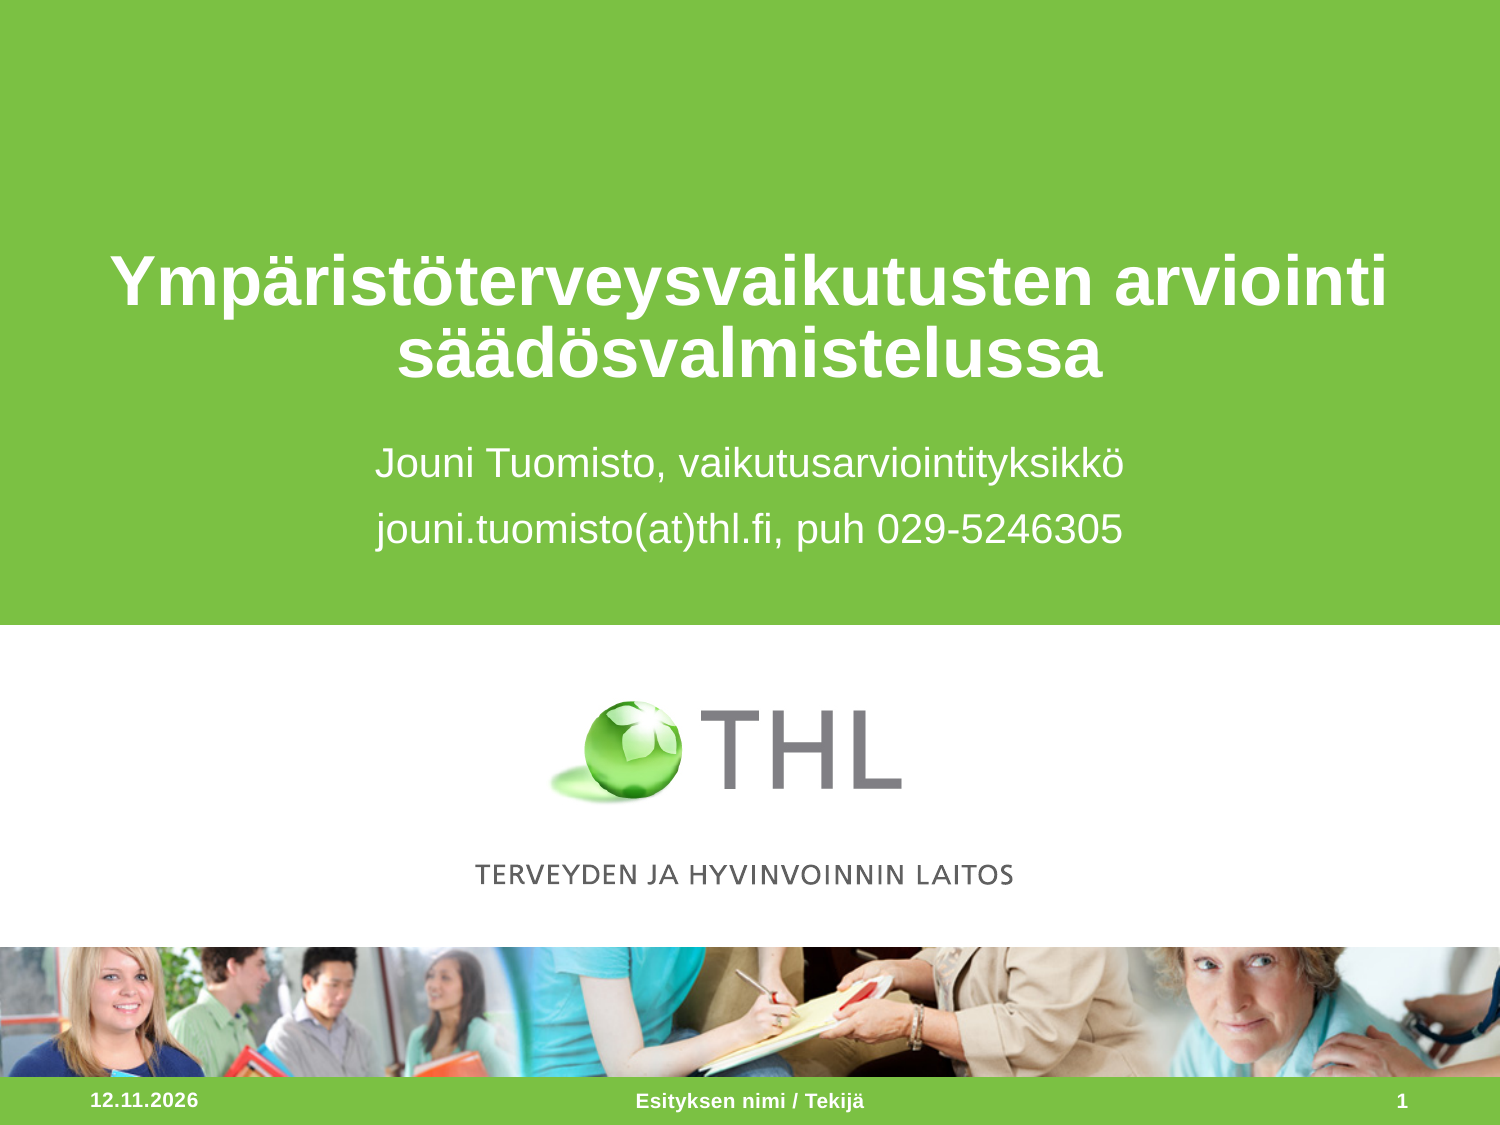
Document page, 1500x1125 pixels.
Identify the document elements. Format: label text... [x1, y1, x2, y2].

footer Esityksen nimi / Tekijä [253, 1085, 1247, 1118]
title Ympäristöterveysvaikutusten arviointi säädösvalmistelussa [76, 187, 1424, 401]
picture [512, 662, 940, 837]
subtitle Jouni Tuomisto, vaikutusarviointityksikkö jouni.tuomisto(at)thl.fi, puh 029-5246305 [76, 431, 1424, 588]
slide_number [74, 1085, 253, 1118]
slide_number 1 [1247, 1085, 1424, 1118]
picture [0, 947, 1500, 1077]
